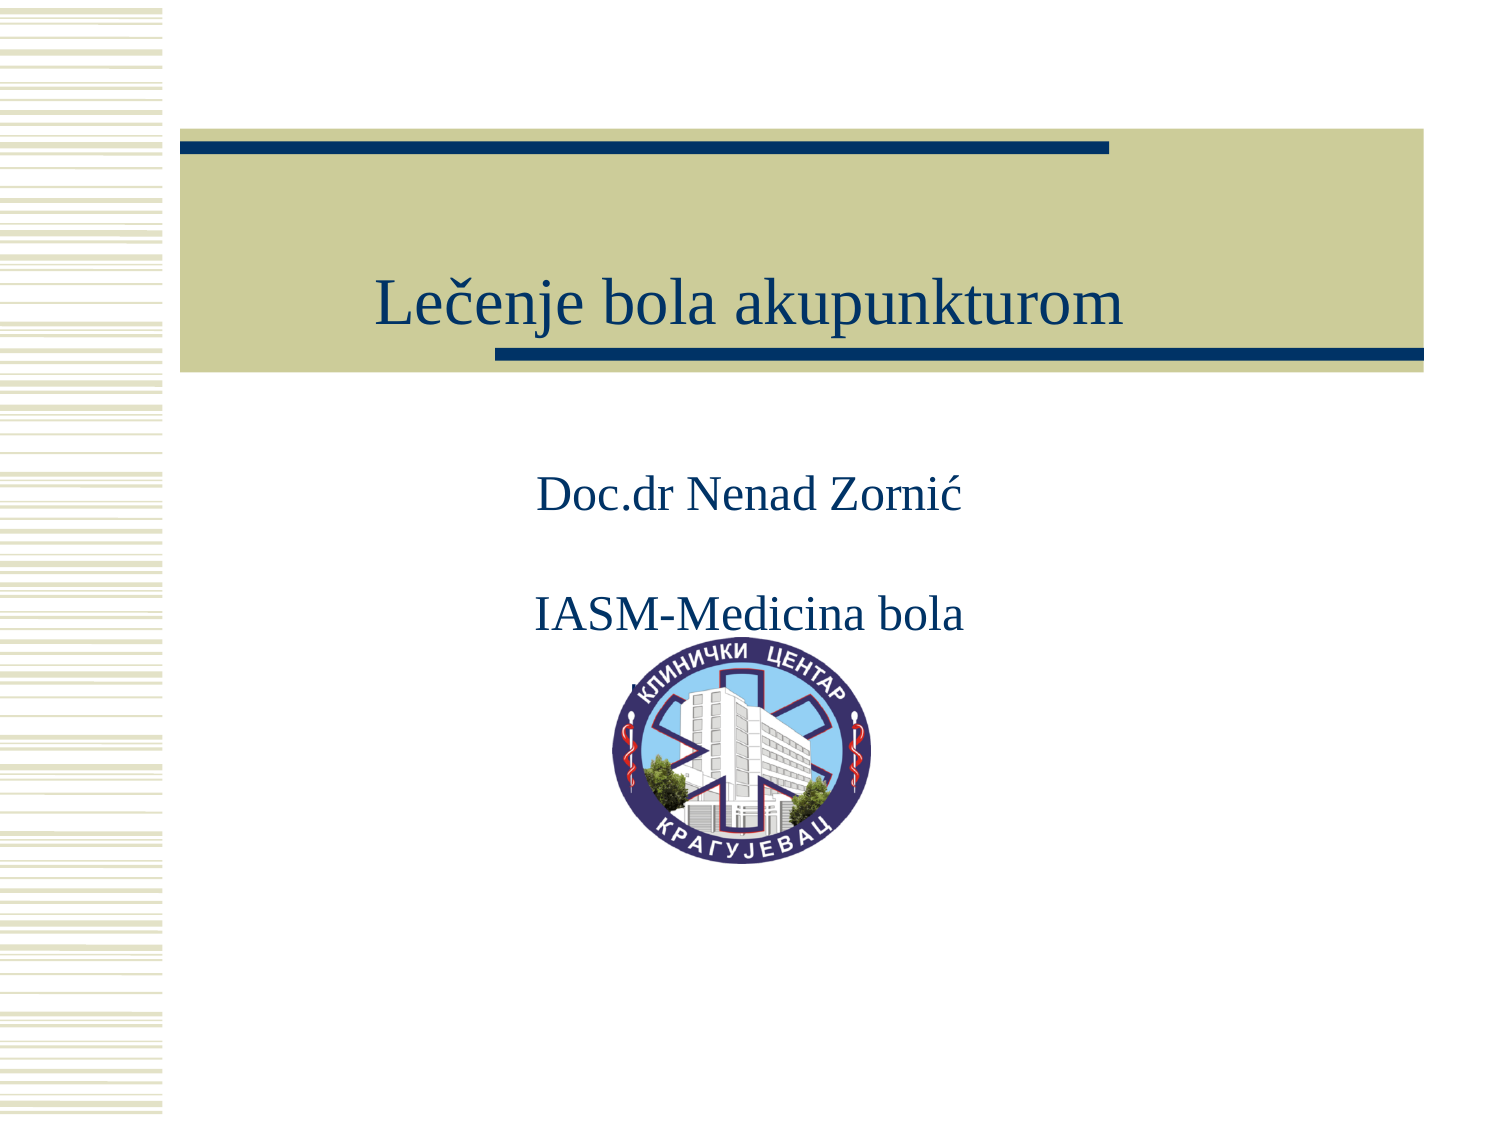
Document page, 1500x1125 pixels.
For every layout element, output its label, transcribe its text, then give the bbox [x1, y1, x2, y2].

subtitle Lečenje bola akupunkturom [224, 249, 1276, 437]
text_box Doc.dr Nenad Zornić IASM-Medicina bola [112, 437, 1388, 663]
text_box [112, 812, 1388, 925]
picture [612, 637, 871, 865]
text_box Logo of your organization [549, 612, 932, 825]
